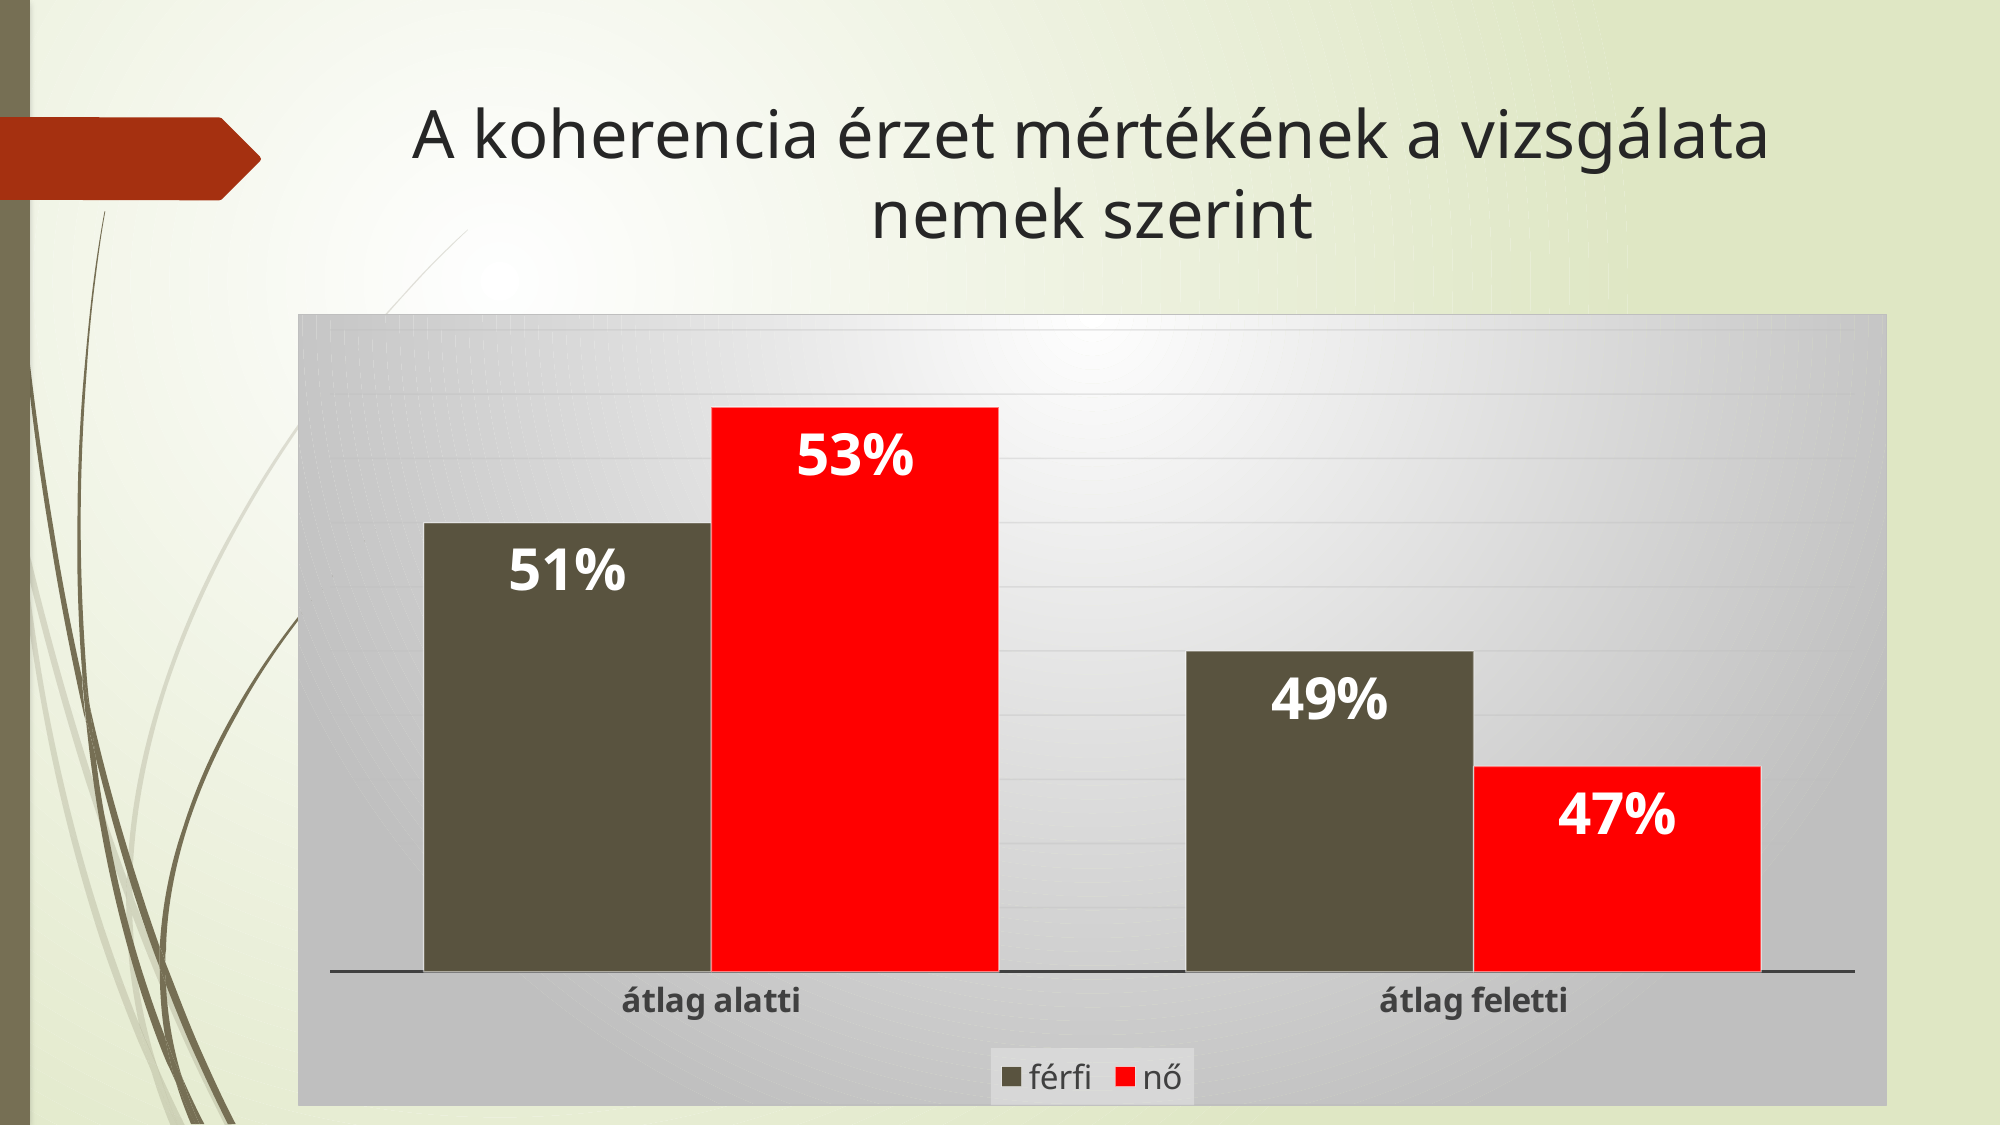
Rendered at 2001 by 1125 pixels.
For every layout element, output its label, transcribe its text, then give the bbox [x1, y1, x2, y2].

chart [297, 313, 1888, 1107]
title A koherencia érzet mértékének a vizsgálata nemek szerint [297, 84, 1888, 267]
